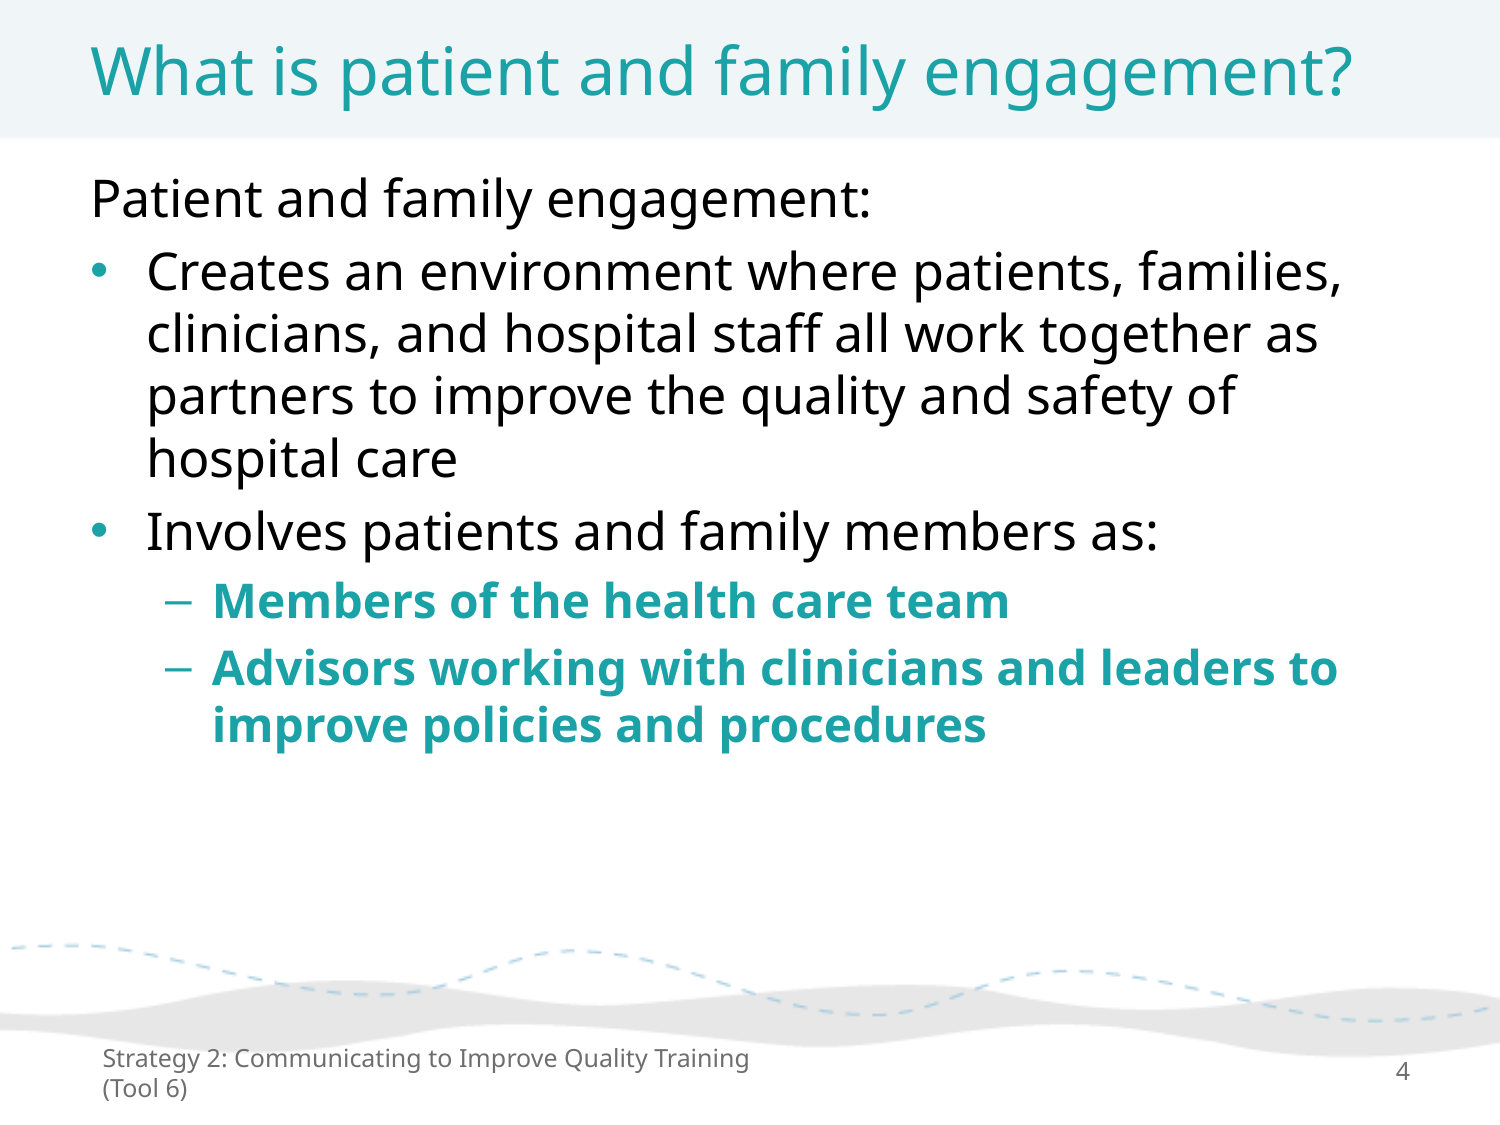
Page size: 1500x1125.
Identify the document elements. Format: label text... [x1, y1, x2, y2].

picture [0, 0, 1500, 1125]
list Patient and family engagement: Creates an environment where patients, families, clinicians, and hospital staff all work together as partners to improve the quality and safety of hospital care Involves patients and family members as: Members of the health care team Advisors working with clinicians and leaders to improve policies and procedures [75, 157, 1425, 900]
title What is patient and family engagement? [75, 0, 1425, 138]
slide_number 4 [1074, 1042, 1425, 1103]
footer Strategy 2: Communicating to Improve Quality Training (Tool 6) [87, 1042, 825, 1103]
